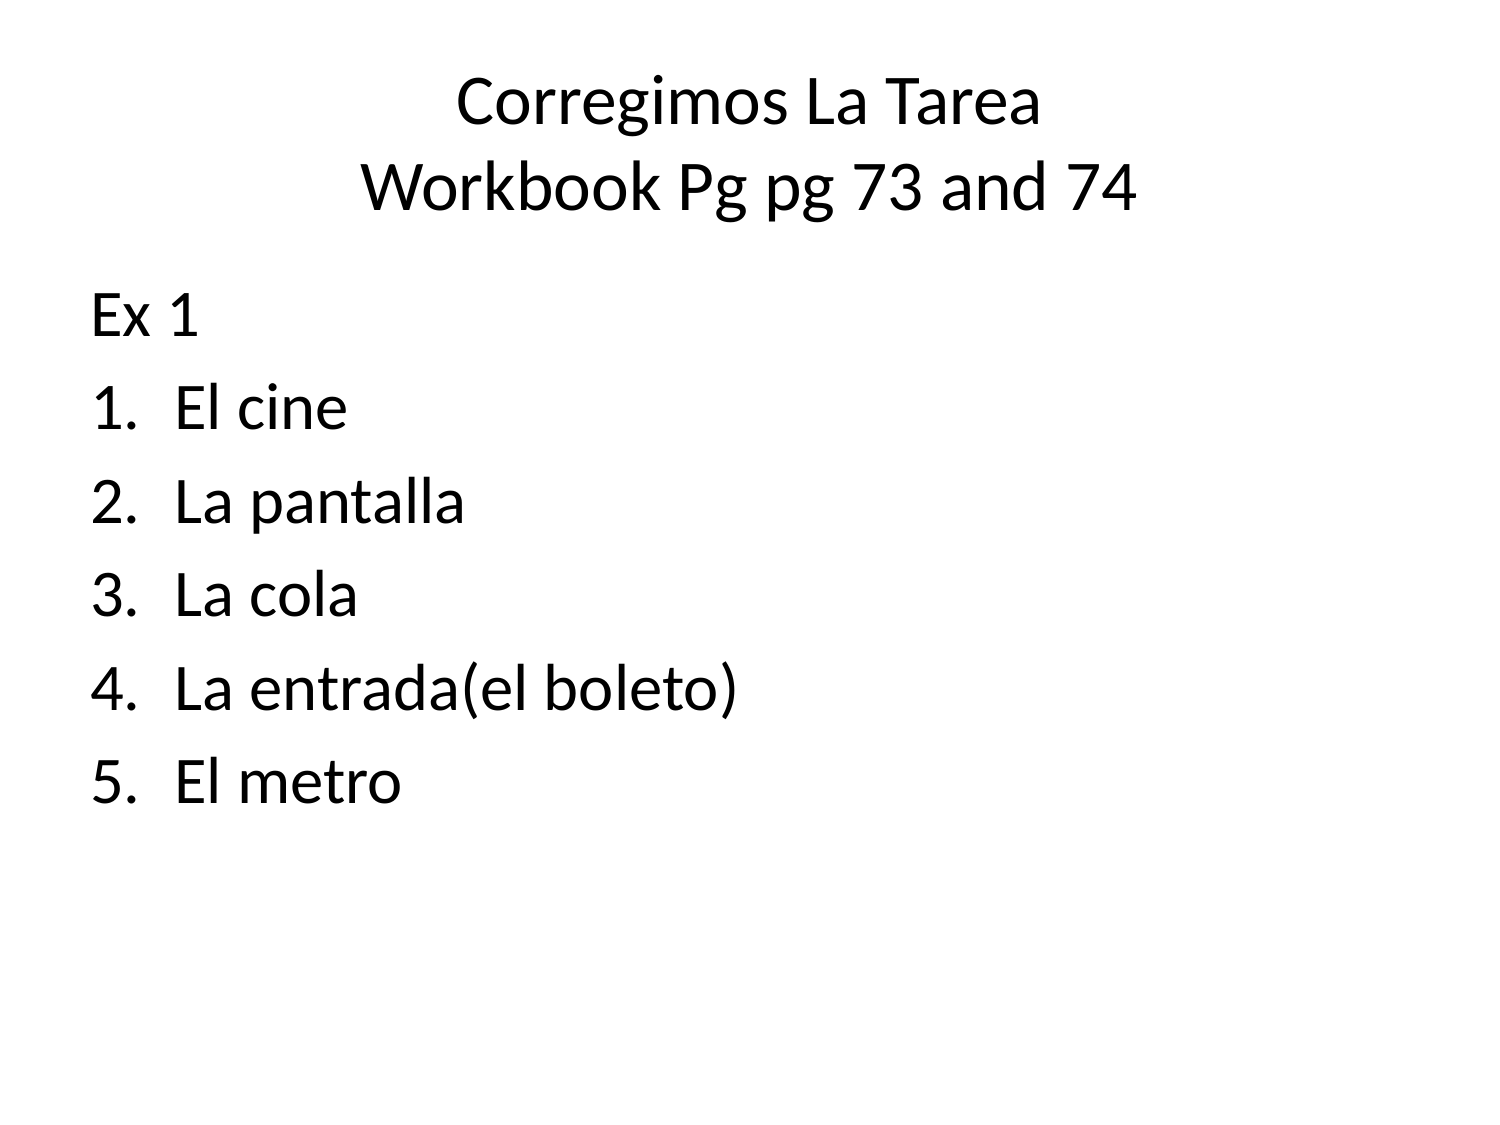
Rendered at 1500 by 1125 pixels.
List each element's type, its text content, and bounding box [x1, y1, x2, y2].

list Ex 1 El cine La pantalla La cola La entrada(el boleto) El metro [75, 262, 1425, 1005]
title Corregimos La Tarea Workbook Pg pg 73 and 74 [75, 45, 1425, 233]
